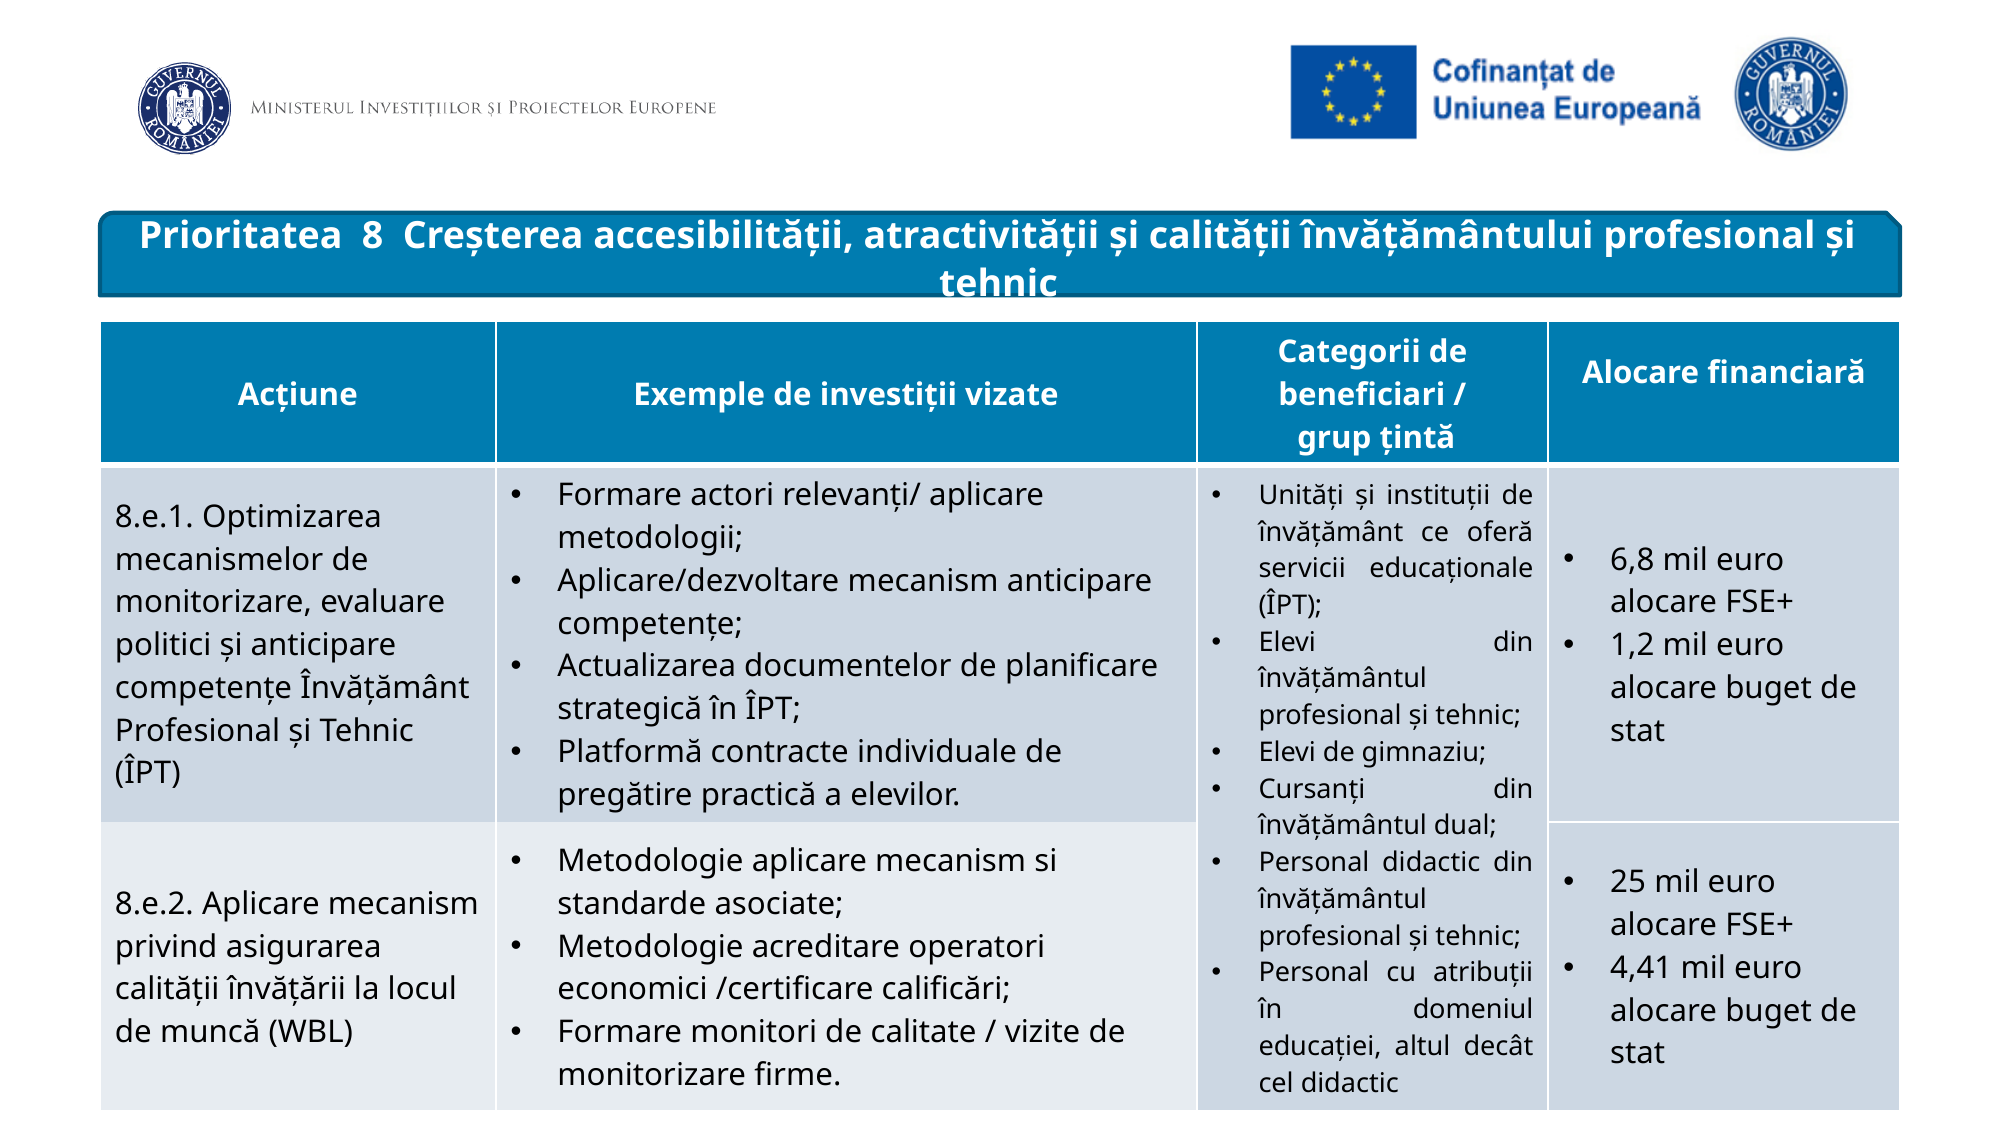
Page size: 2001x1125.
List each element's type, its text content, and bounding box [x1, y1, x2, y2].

table_cell 8.e.2. Aplicare mecanism privind asigurarea calității învățării la locul de muncă (WBL) [101, 822, 495, 1110]
table_cell Unități și instituții de învățământ ce oferă servicii educaționale (ÎPT); Elevi din învățământul profesional și tehnic; Elevi de gimnaziu; Cursanți din învățământul dual; Personal didactic din învățământul profesional și tehnic; Personal cu atribuții în domeniul educației, altul decât cel didactic [1198, 468, 1547, 1110]
text_box Prioritatea 8 Creșterea accesibilității, atractivității și calității învățământului profesional și tehnic [97, 210, 1903, 298]
table_cell 25 mil euro alocare FSE+ 4,41 mil euro alocare buget de stat [1549, 823, 1899, 1110]
table_cell 8.e.1. Optimizarea mecanismelor de monitorizare, evaluare politici și anticipare competențe Învățământ Profesional și Tehnic (ÎPT) [101, 468, 495, 822]
table_header Exemple de investiții vizate [497, 322, 1196, 462]
picture [133, 57, 814, 156]
table_header Categorii de beneficiari / grup țintă [1198, 322, 1547, 462]
table_cell Metodologie aplicare mecanism si standarde asociate; Metodologie acreditare operatori economici /certificare calificări; Formare monitori de calitate / vizite de monitorizare firme. [497, 822, 1196, 1110]
table_header Acțiune [101, 322, 495, 462]
table_cell Formare actori relevanți/ aplicare metodologii; Aplicare/dezvoltare mecanism anticipare competențe; Actualizarea documentelor de planificare strategică în ÎPT; Platformă contracte individuale de pregătire practică a elevilor. [497, 468, 1196, 822]
table_cell 6,8 mil euro alocare FSE+ 1,2 mil euro alocare buget de stat [1549, 468, 1899, 821]
picture [1250, 0, 1867, 199]
table_header Alocare financiară [1549, 322, 1899, 462]
